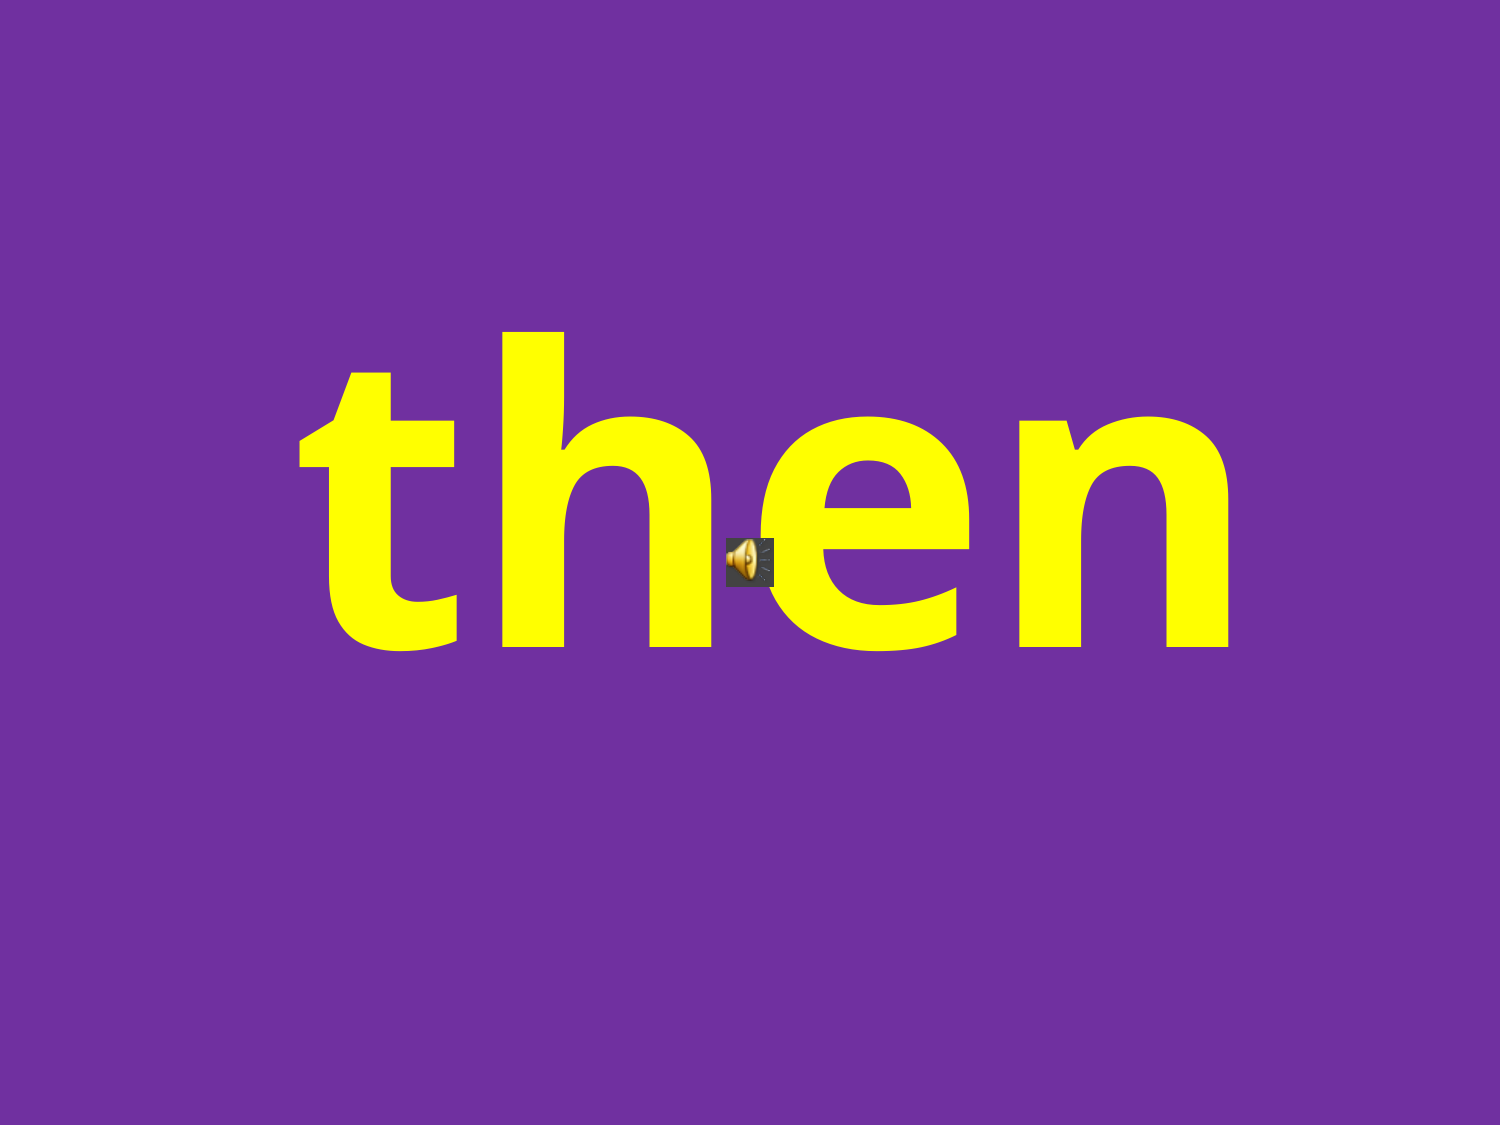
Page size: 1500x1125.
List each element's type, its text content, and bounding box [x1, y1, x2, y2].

text_box then [99, 224, 1450, 738]
picture [724, 537, 776, 588]
